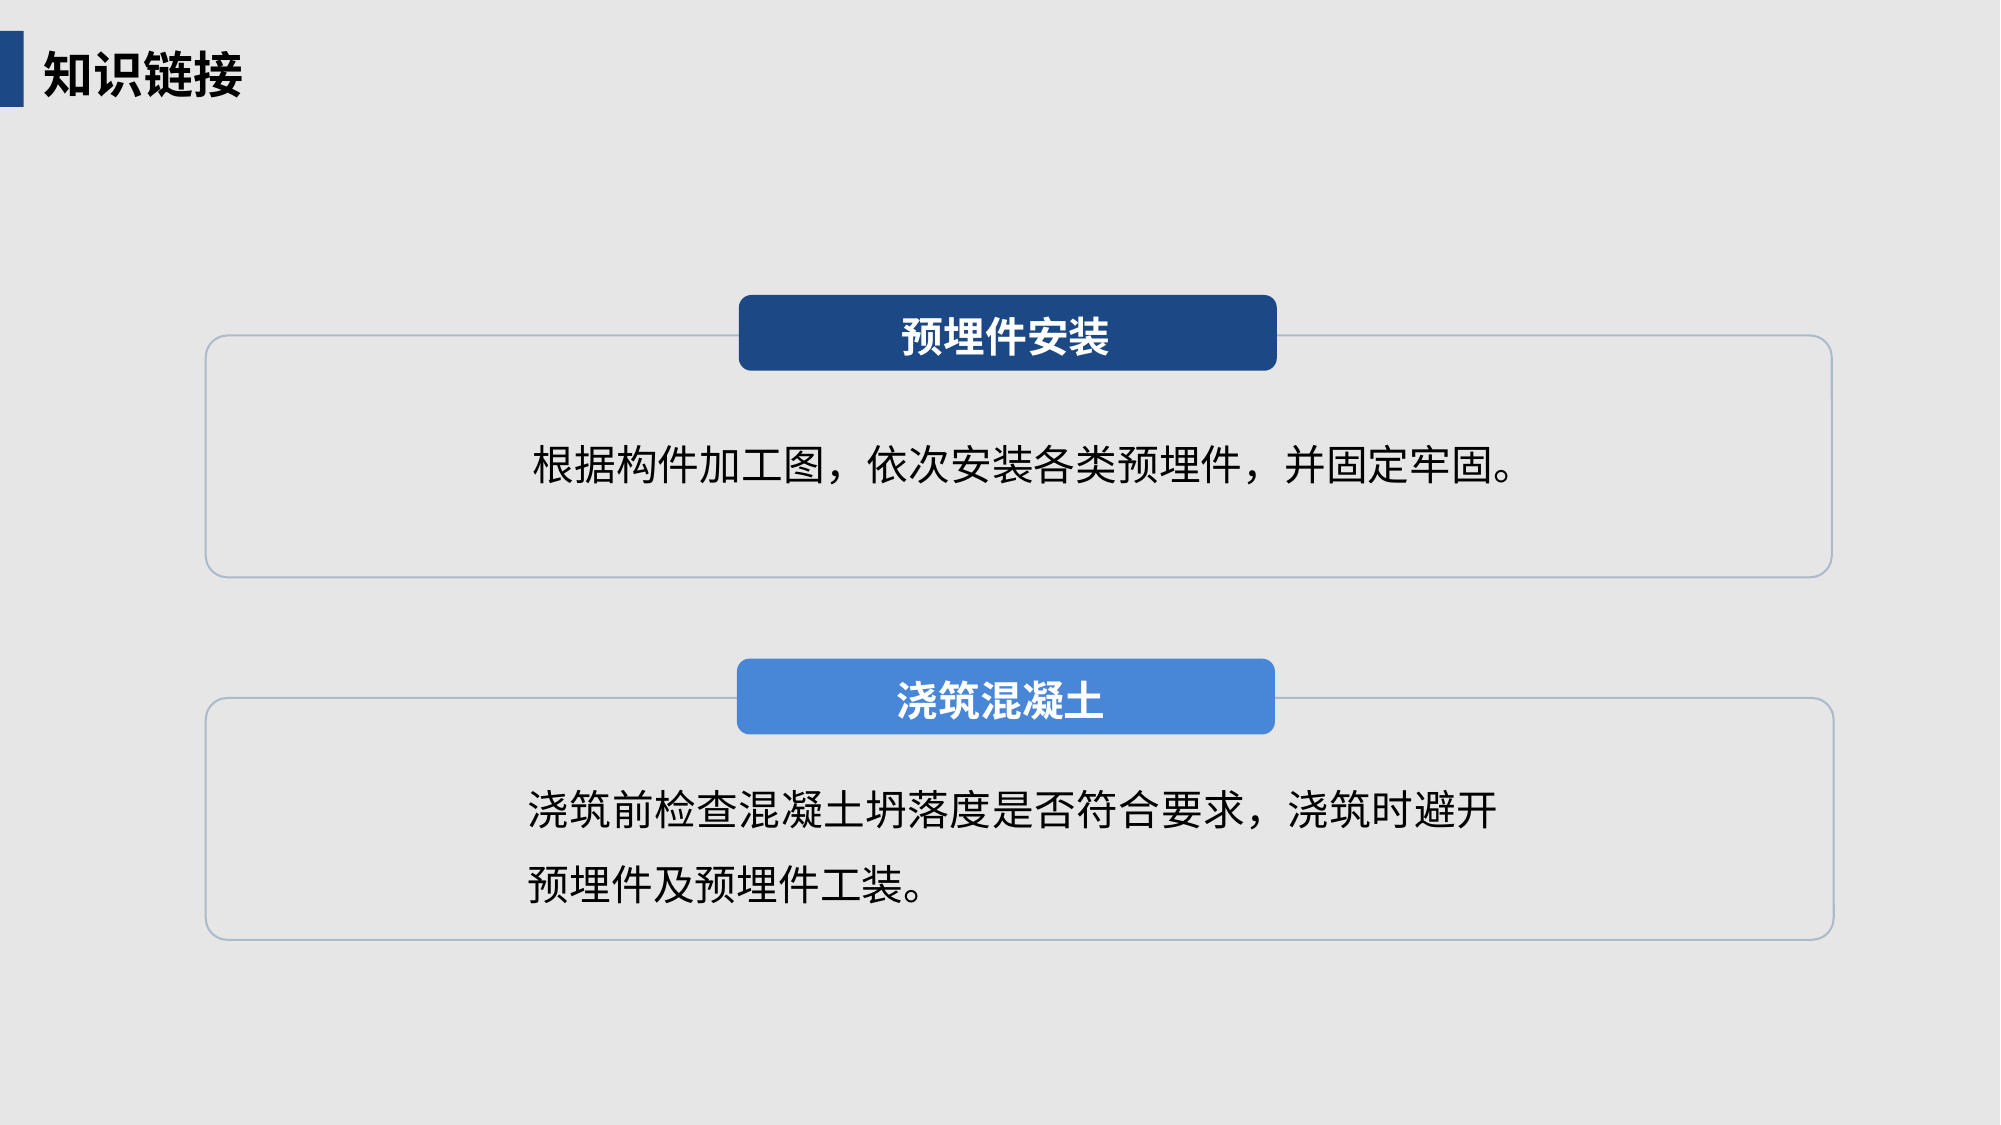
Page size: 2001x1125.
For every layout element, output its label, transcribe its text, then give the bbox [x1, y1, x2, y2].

text_box [0, 30, 24, 107]
text_box [736, 658, 1275, 735]
text_box 根据构件加工图，依次安装各类预埋件，并固定牢固。 [517, 406, 1550, 497]
text_box [205, 697, 1834, 940]
text_box 浇筑前检查混凝土坍落度是否符合要求，浇筑时避开预埋件及预埋件工装。 [513, 751, 1514, 917]
text_box [738, 294, 1277, 371]
text_box 预埋件安装 [776, 303, 1236, 368]
text_box [205, 335, 1832, 578]
text_box 知识链接 [28, 36, 462, 111]
text_box 浇筑混凝土 [771, 667, 1231, 732]
